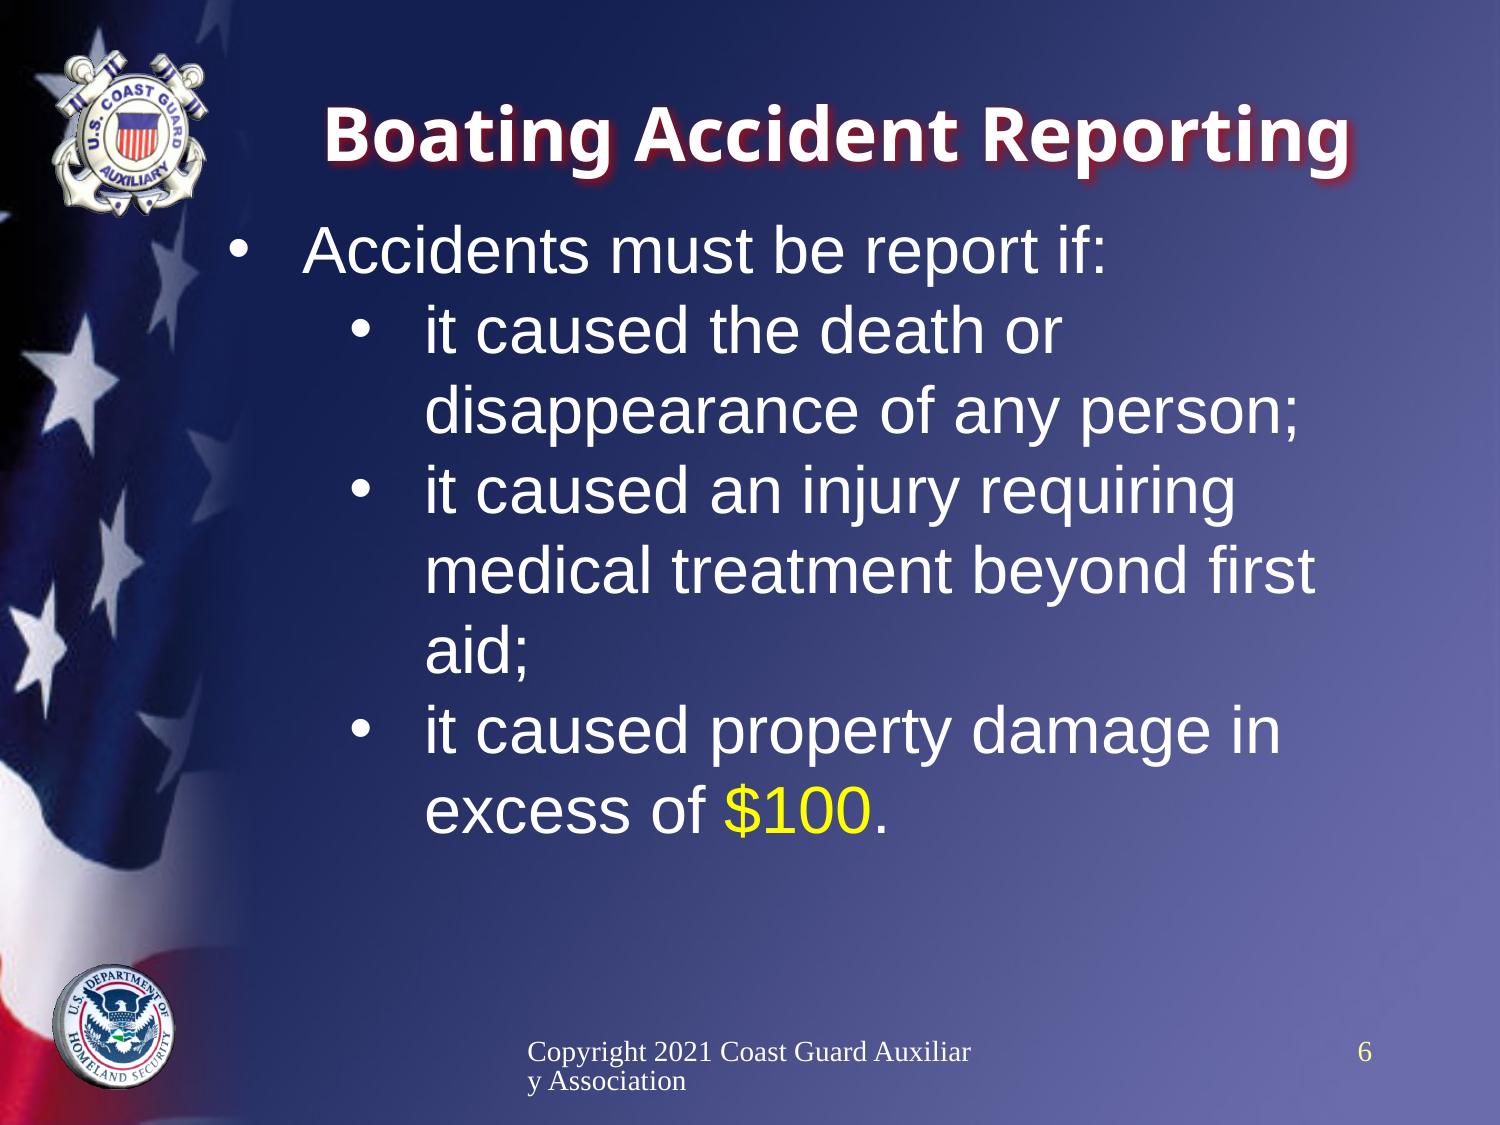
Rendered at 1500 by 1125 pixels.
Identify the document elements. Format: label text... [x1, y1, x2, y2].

text_box Accidents must be report if: it caused the death or disappearance of any person; it caused an injury requiring medical treatment beyond first aid; it caused property damage in excess of $100. [212, 199, 1425, 935]
picture [0, 0, 1500, 1125]
title Boating Accident Reporting [225, 37, 1450, 225]
slide_number 6 [1074, 1025, 1388, 1100]
footer Copyright 2021 Coast Guard Auxiliary Association [512, 1025, 988, 1100]
